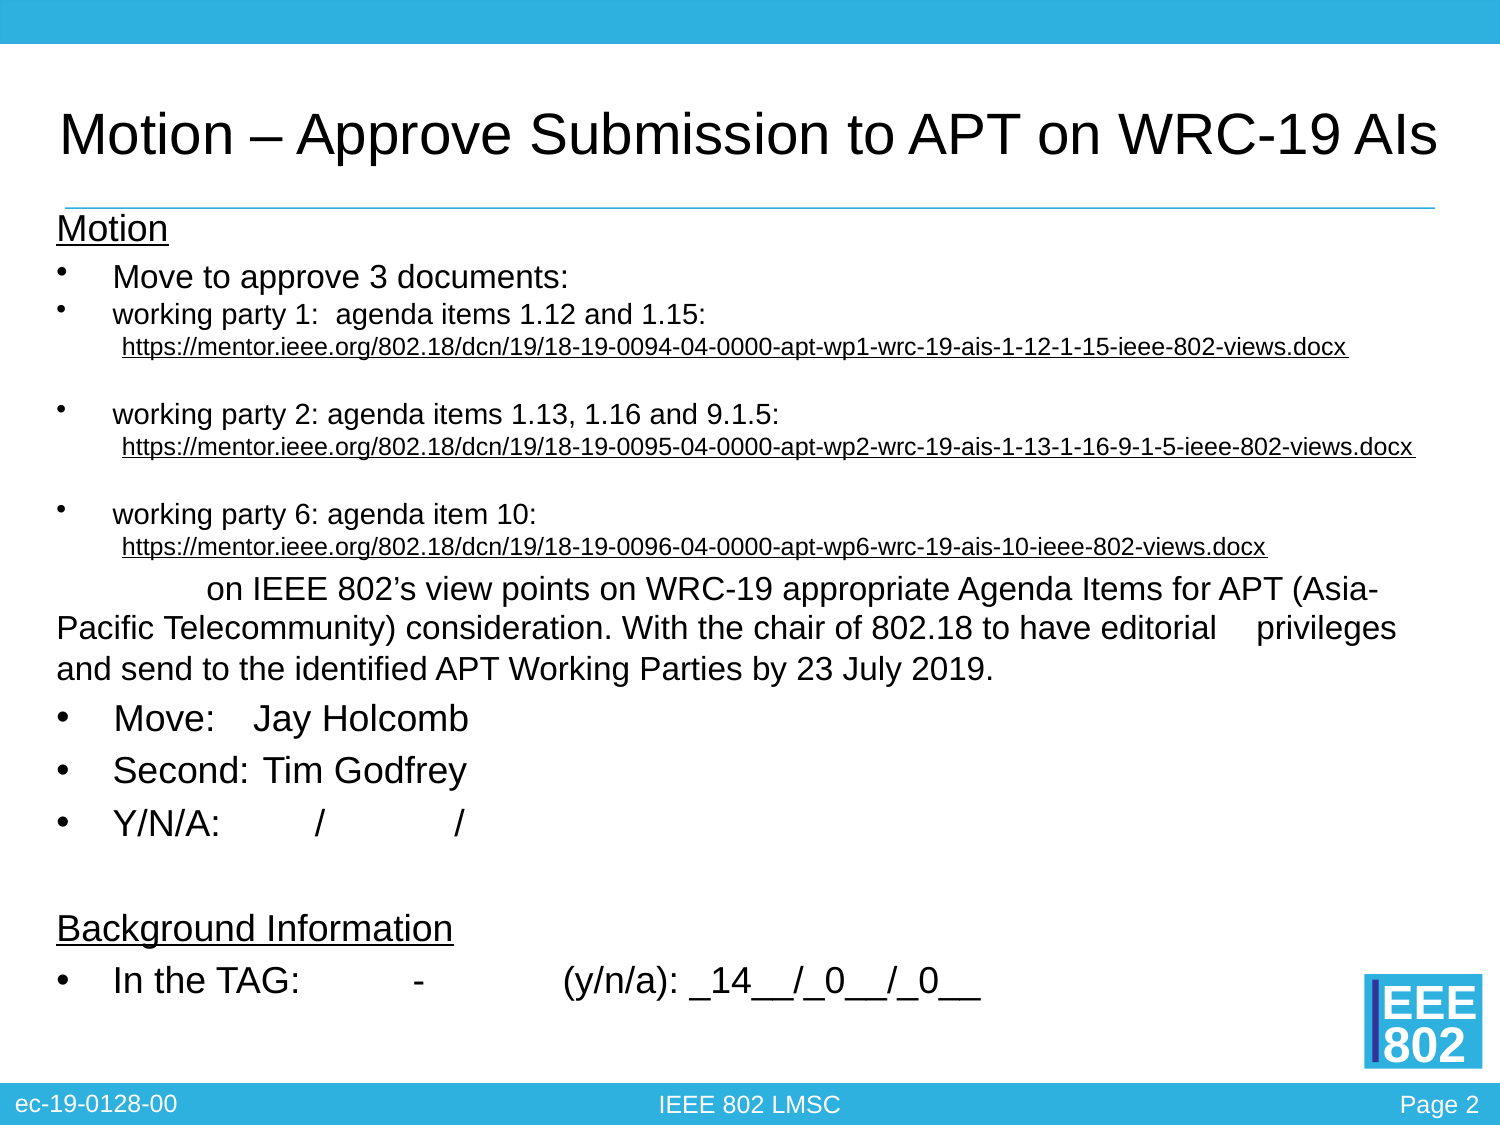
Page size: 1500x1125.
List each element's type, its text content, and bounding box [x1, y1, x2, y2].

title Motion – Approve Submission to APT on WRC-19 AIs [12, 66, 1488, 197]
list Motion Move to approve 3 documents: working party 1: agenda items 1.12 and 1.15: https://mentor.ieee.org/802.18/dcn/19/18-19-0094-04-0000-apt-wp1-wrc-19-ais-1-12-1-15-ieee-802-views.docx working party 2: agenda items 1.13, 1.16 and 9.1.5: https://mentor.ieee.org/802.18/dcn/19/18-19-0095-04-0000-apt-wp2-wrc-19-ais-1-13-1-16-9-1-5-ieee-802-views.docx working party 6: agenda item 10: https://mentor.ieee.org/802.18/dcn/19/18-19-0096-04-0000-apt-wp6-wrc-19-ais-10-ieee-802-views.docx on IEEE 802’s view points on WRC-19 appropriate Agenda Items for APT (Asia- Pacific Telecommunity) consideration. With the chair of 802.18 to have editorial privileges and send to the identified APT Working Parties by 23 July 2019. Move: Jay Holcomb Second: Tim Godfrey Y/N/A: / / Background Information In the TAG: - (y/n/a): _14__/_0__/_0__ [41, 196, 1450, 1050]
